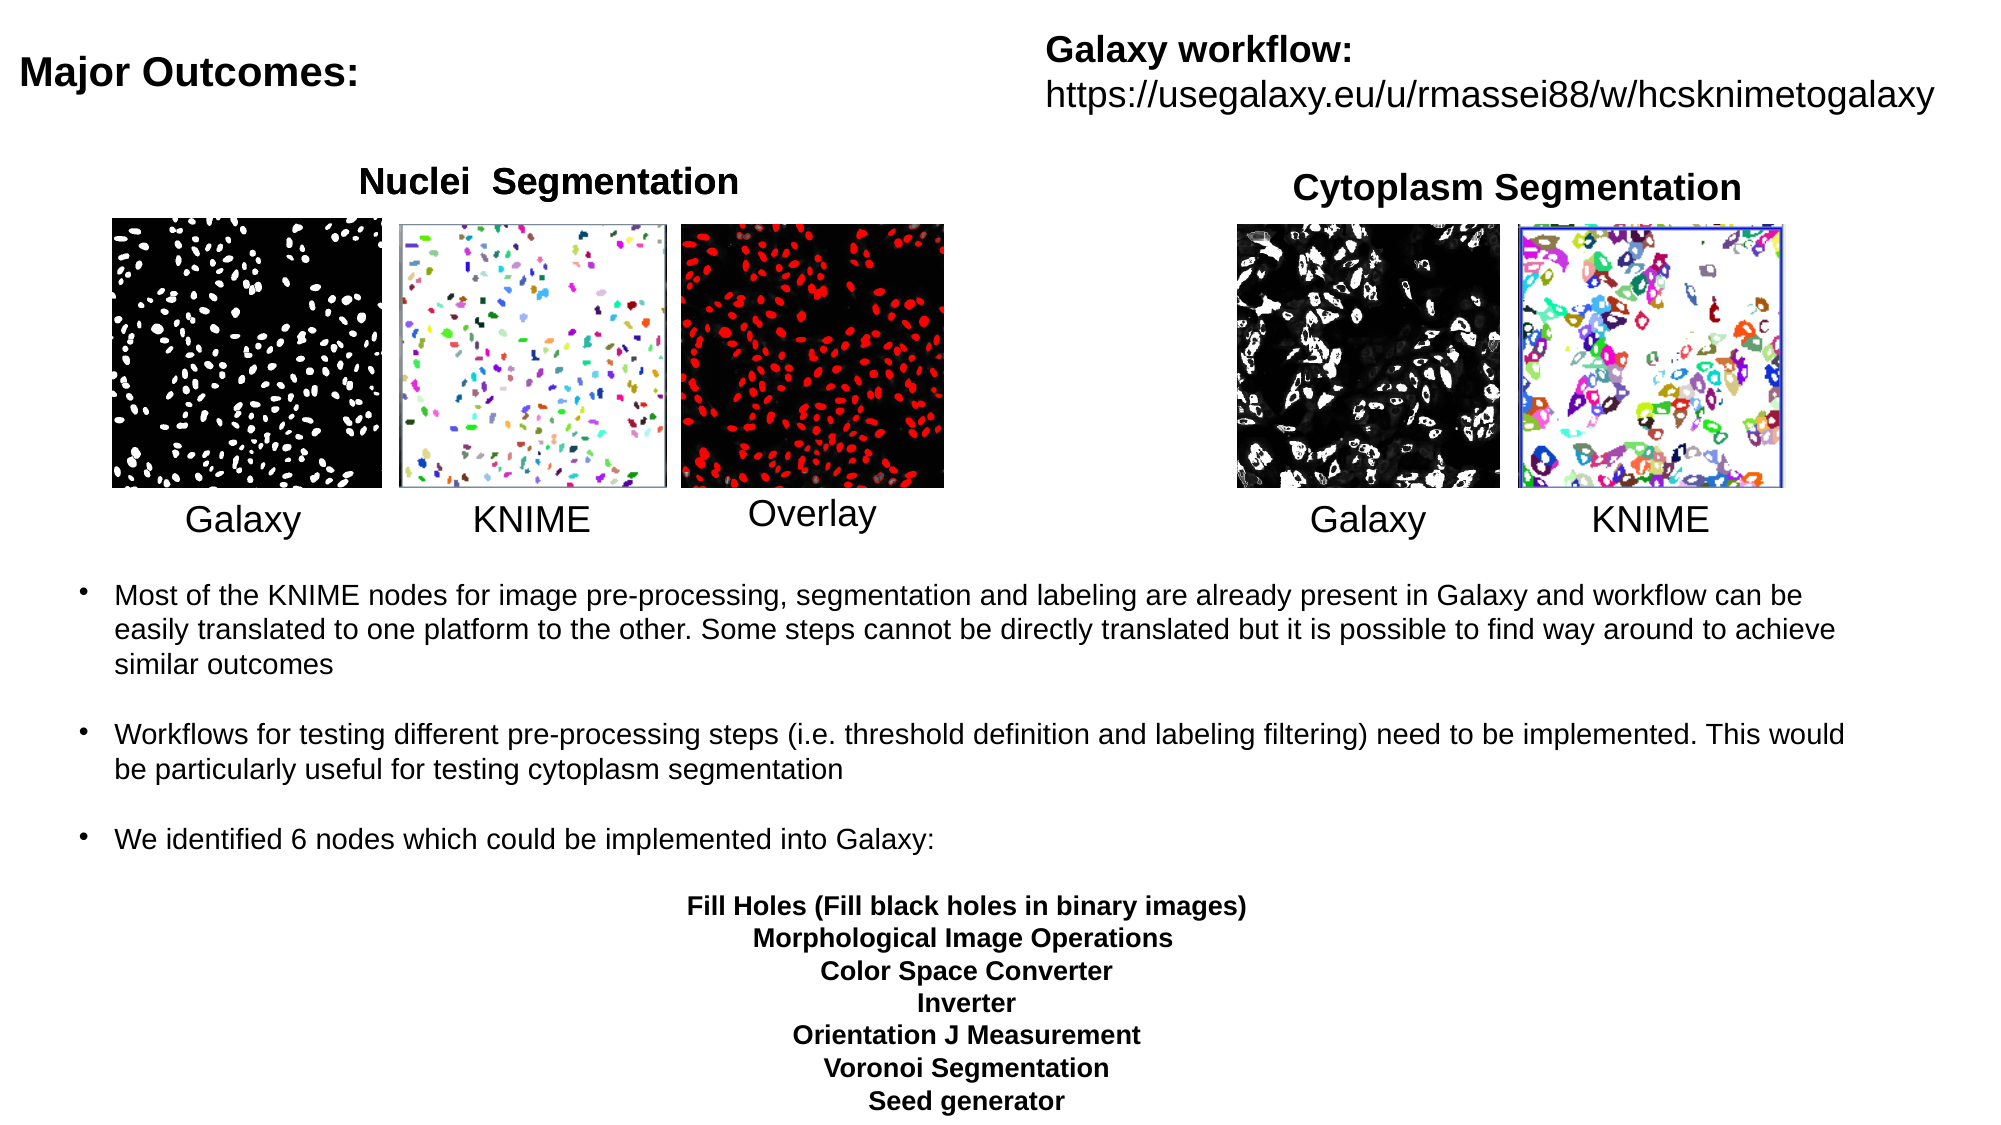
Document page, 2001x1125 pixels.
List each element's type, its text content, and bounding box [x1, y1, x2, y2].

text_box Galaxy workflow: https://usegalaxy.eu/u/rmassei88/w/hcsknimetogalaxy [1030, 18, 1950, 117]
picture [1518, 224, 1786, 488]
text_box Overlay [718, 497, 907, 539]
picture [680, 224, 944, 488]
picture [1237, 224, 1501, 488]
text_box Galaxy [170, 496, 338, 545]
text_box Galaxy [1295, 497, 1463, 545]
text_box Major Outcomes: [4, 37, 375, 99]
text_box Most of the KNIME nodes for image pre-processing, segmentation and labeling are already present in Galaxy and workflow can be easily translated to one platform to the other. Some steps cannot be directly translated but it is possible to find way around to achieve similar outcomes Workflows for testing different pre-processing steps (i.e. threshold definition and labeling filtering) need to be implemented. This would be particularly useful for testing cytoplasm segmentation We identified 6 nodes which could be implemented into Galaxy: Fill Holes (Fill black holes in binary images) Morphological Image Operations Color Space Converter Inverter Orientation J Measurement Voronoi Segmentation Seed generator [64, 568, 1869, 1075]
text_box KNIME [457, 496, 607, 545]
picture [399, 224, 667, 488]
text_box Cytoplasm Segmentation [1255, 155, 1781, 213]
text_box Nuclei Segmentation [343, 149, 757, 207]
picture [112, 218, 382, 488]
text_box KNIME [1576, 497, 1725, 545]
